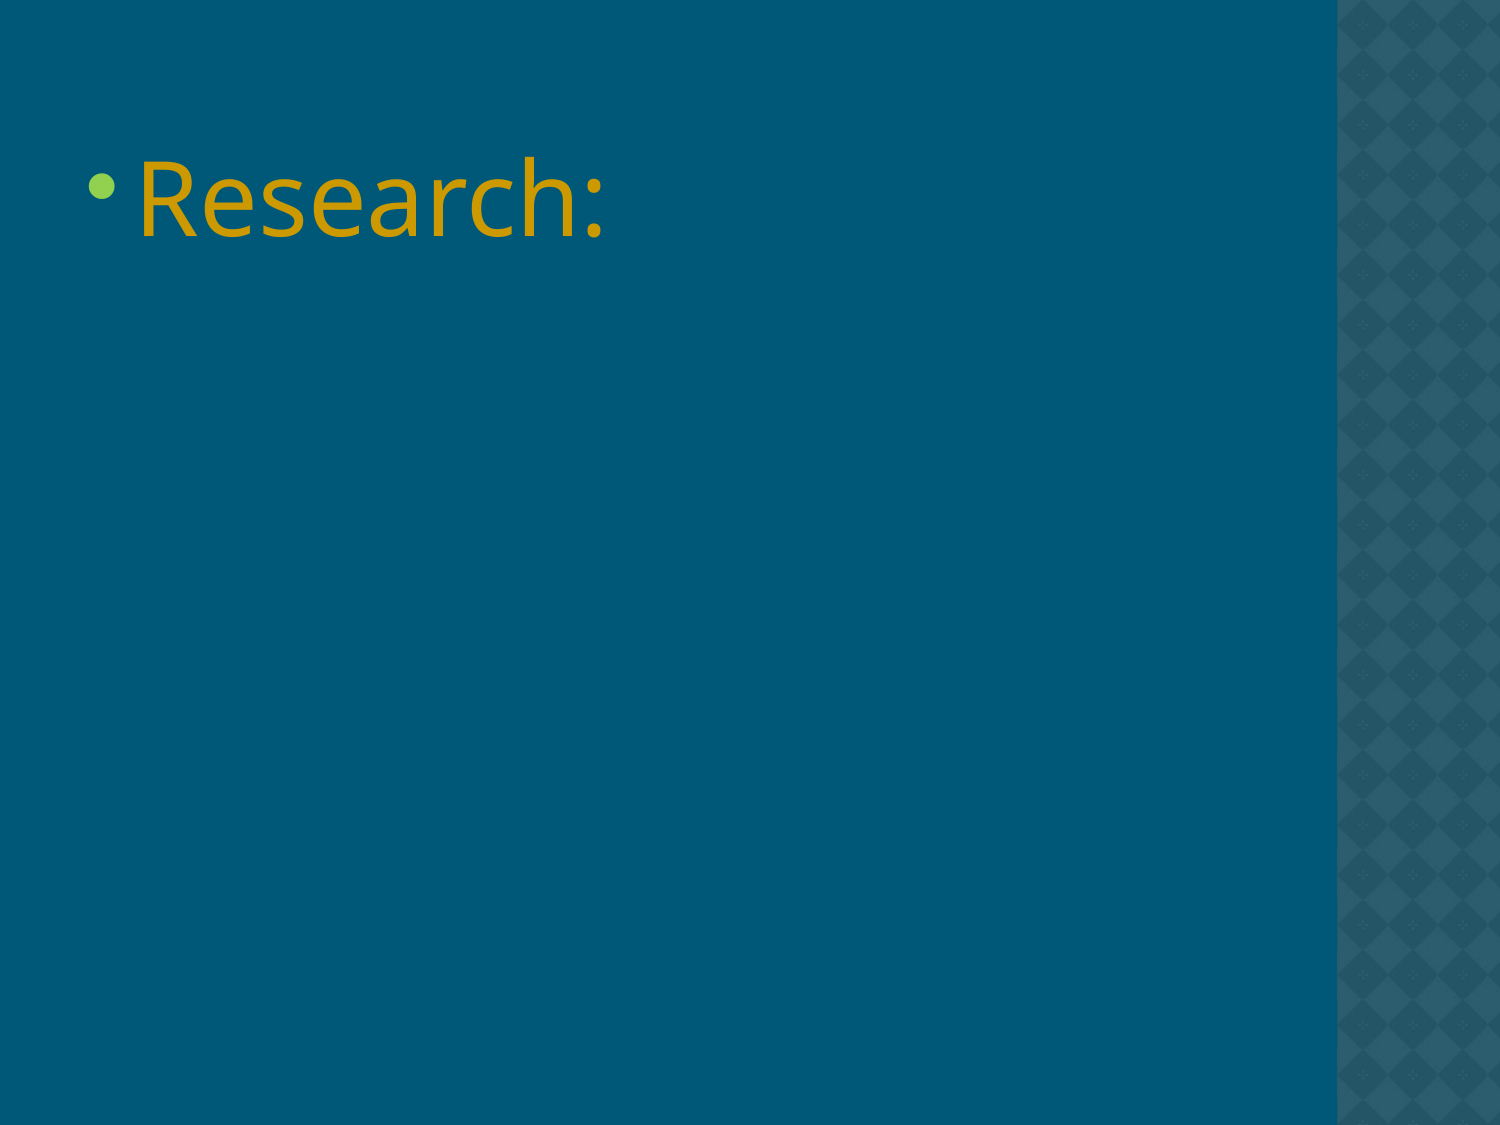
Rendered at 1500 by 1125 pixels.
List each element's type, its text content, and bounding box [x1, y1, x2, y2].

text_box Research: [74, 124, 1425, 1005]
picture [1338, 0, 1500, 1125]
